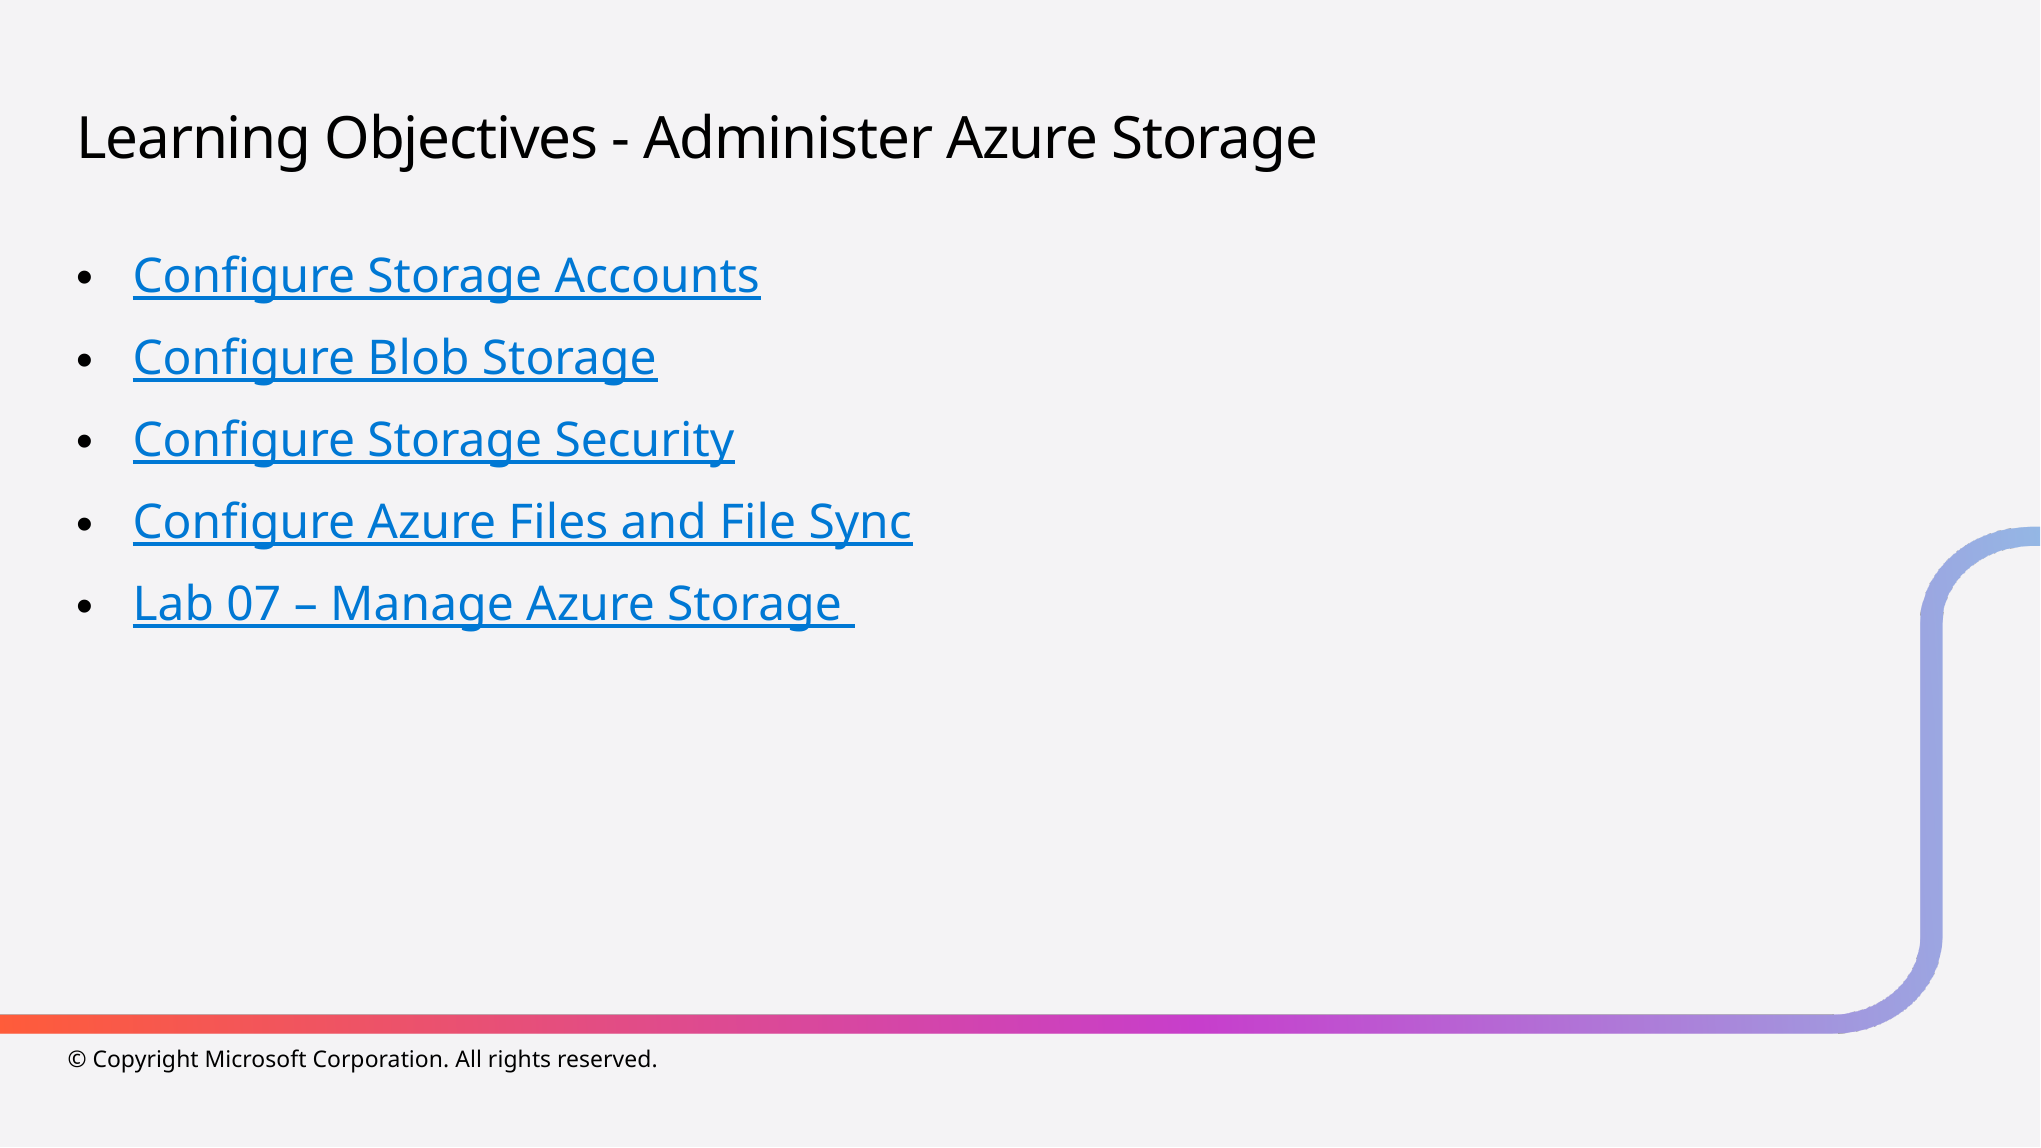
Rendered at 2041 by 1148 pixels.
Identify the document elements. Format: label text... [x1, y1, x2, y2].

title Learning Objectives - Administer Azure Storage [76, 93, 1968, 230]
text_box Configure Storage Accounts Configure Blob Storage Configure Storage Security Configure Azure Files and File Sync Lab 07 – Manage Azure Storage [75, 244, 957, 929]
picture [0, 526, 2041, 1034]
